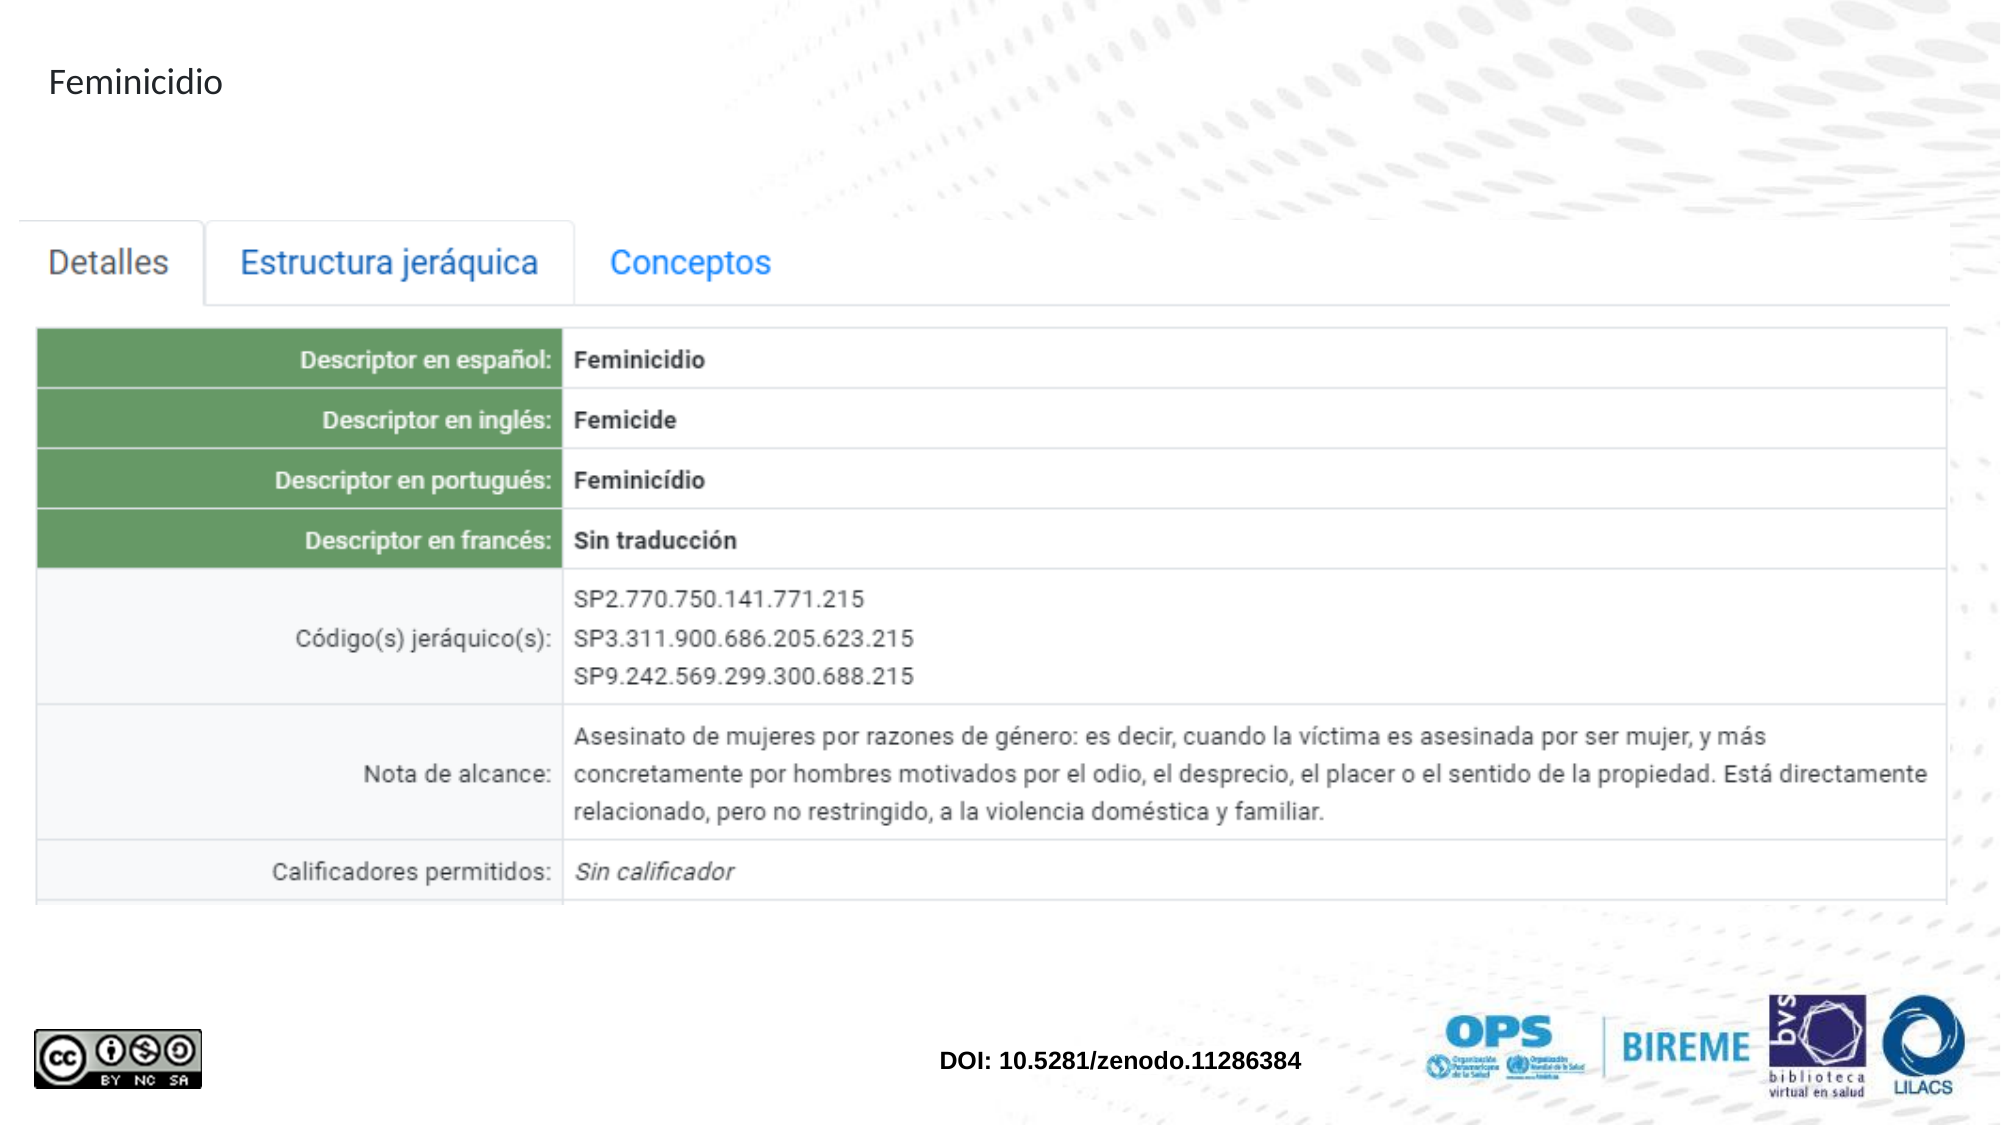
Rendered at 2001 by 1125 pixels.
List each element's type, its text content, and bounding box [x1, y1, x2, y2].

picture [0, 0, 2001, 1125]
text_box DOI: 10.5281/zenodo.11286384 [924, 1029, 1417, 1090]
title Feminicidio [33, 14, 1979, 156]
